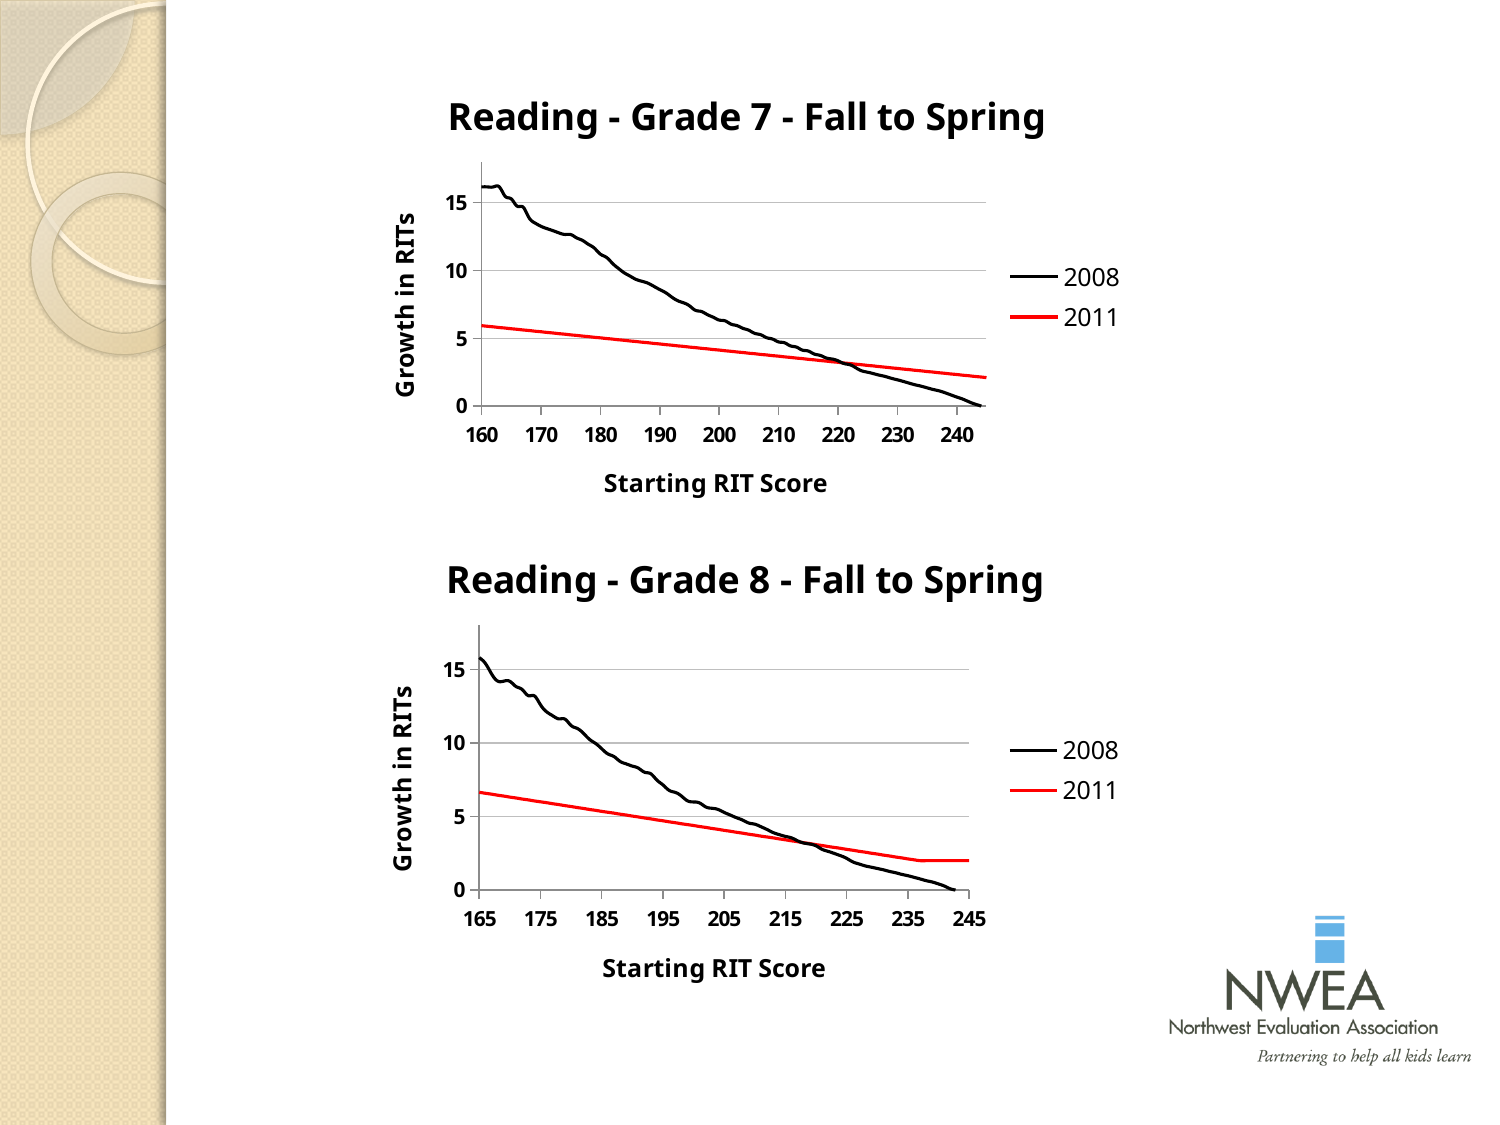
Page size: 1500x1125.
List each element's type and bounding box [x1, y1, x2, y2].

chart [350, 60, 1141, 1018]
picture [1140, 887, 1500, 1095]
